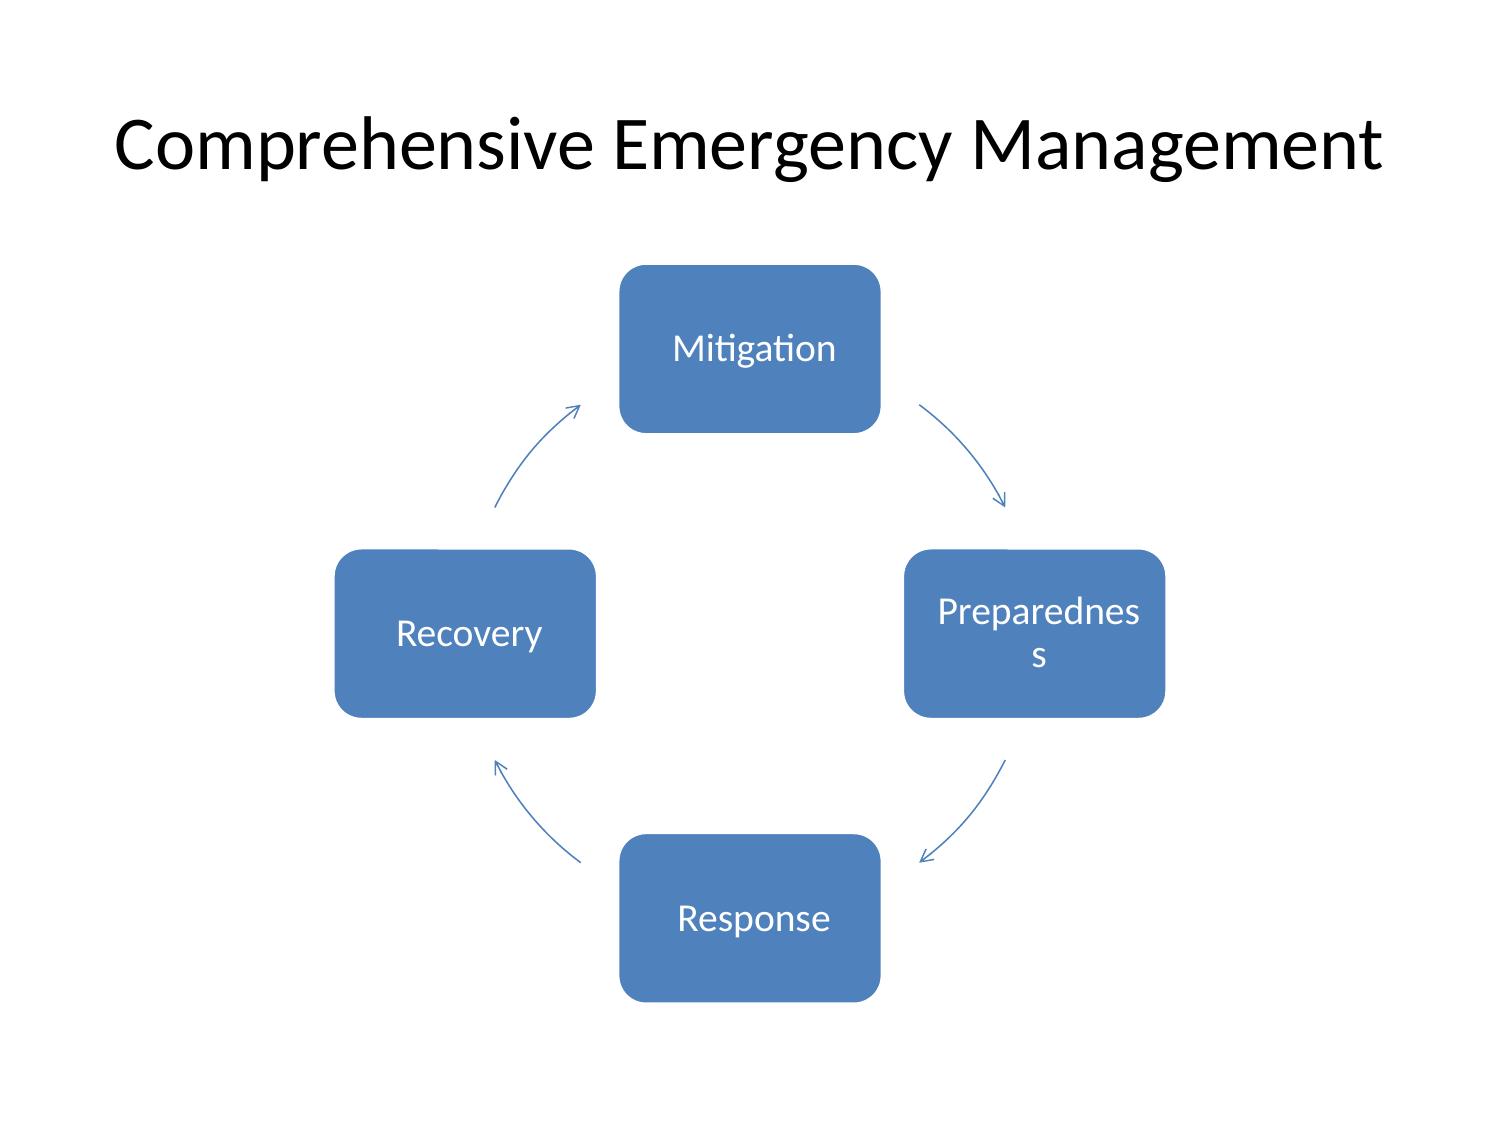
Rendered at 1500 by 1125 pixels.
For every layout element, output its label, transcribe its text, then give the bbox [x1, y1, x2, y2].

title Comprehensive Emergency Management [75, 45, 1425, 233]
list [74, 262, 1426, 1006]
